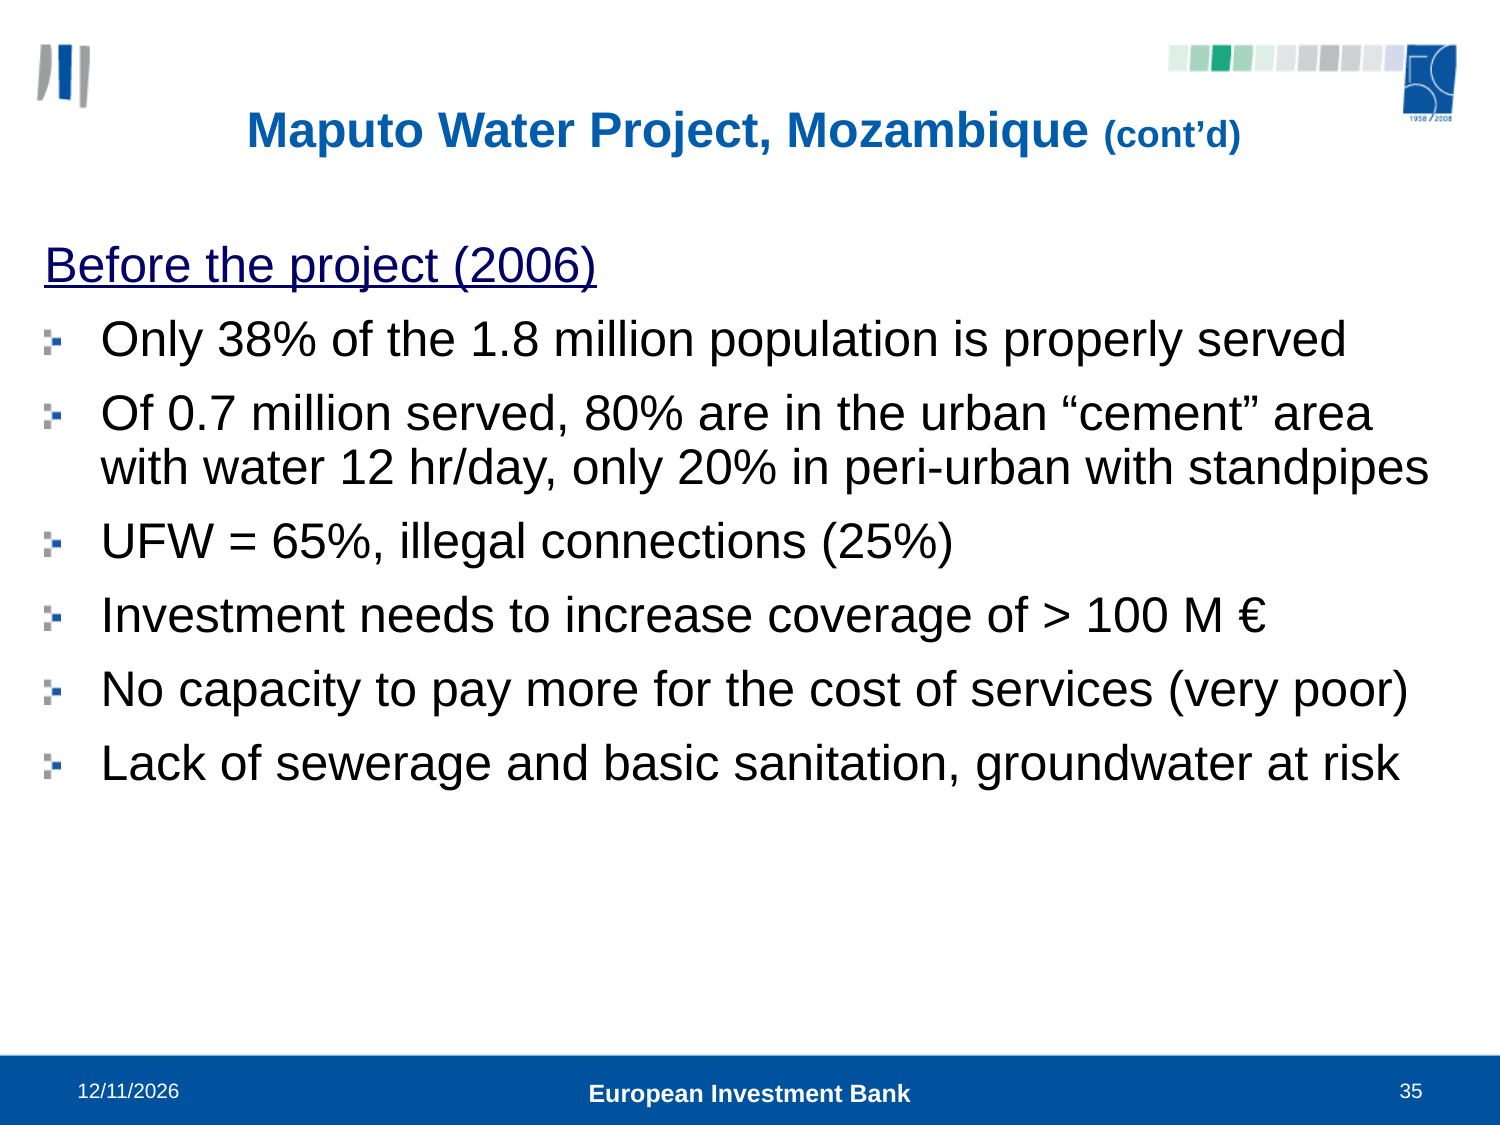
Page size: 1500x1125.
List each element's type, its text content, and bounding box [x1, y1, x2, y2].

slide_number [62, 1070, 226, 1125]
footer European Investment Bank [229, 1070, 1271, 1125]
picture [0, 0, 1500, 1125]
list Before the project (2006) Only 38% of the 1.8 million population is properly served Of 0.7 million served, 80% are in the urban “cement” area with water 12 hr/day, only 20% in peri-urban with standpipes UFW = 65%, illegal connections (25%) Investment needs to increase coverage of > 100 M € No capacity to pay more for the cost of services (very poor) Lack of sewerage and basic sanitation, groundwater at risk [29, 231, 1460, 987]
slide_number 35 [1274, 1070, 1438, 1125]
title Maputo Water Project, Mozambique (cont’d) [29, 89, 1460, 209]
